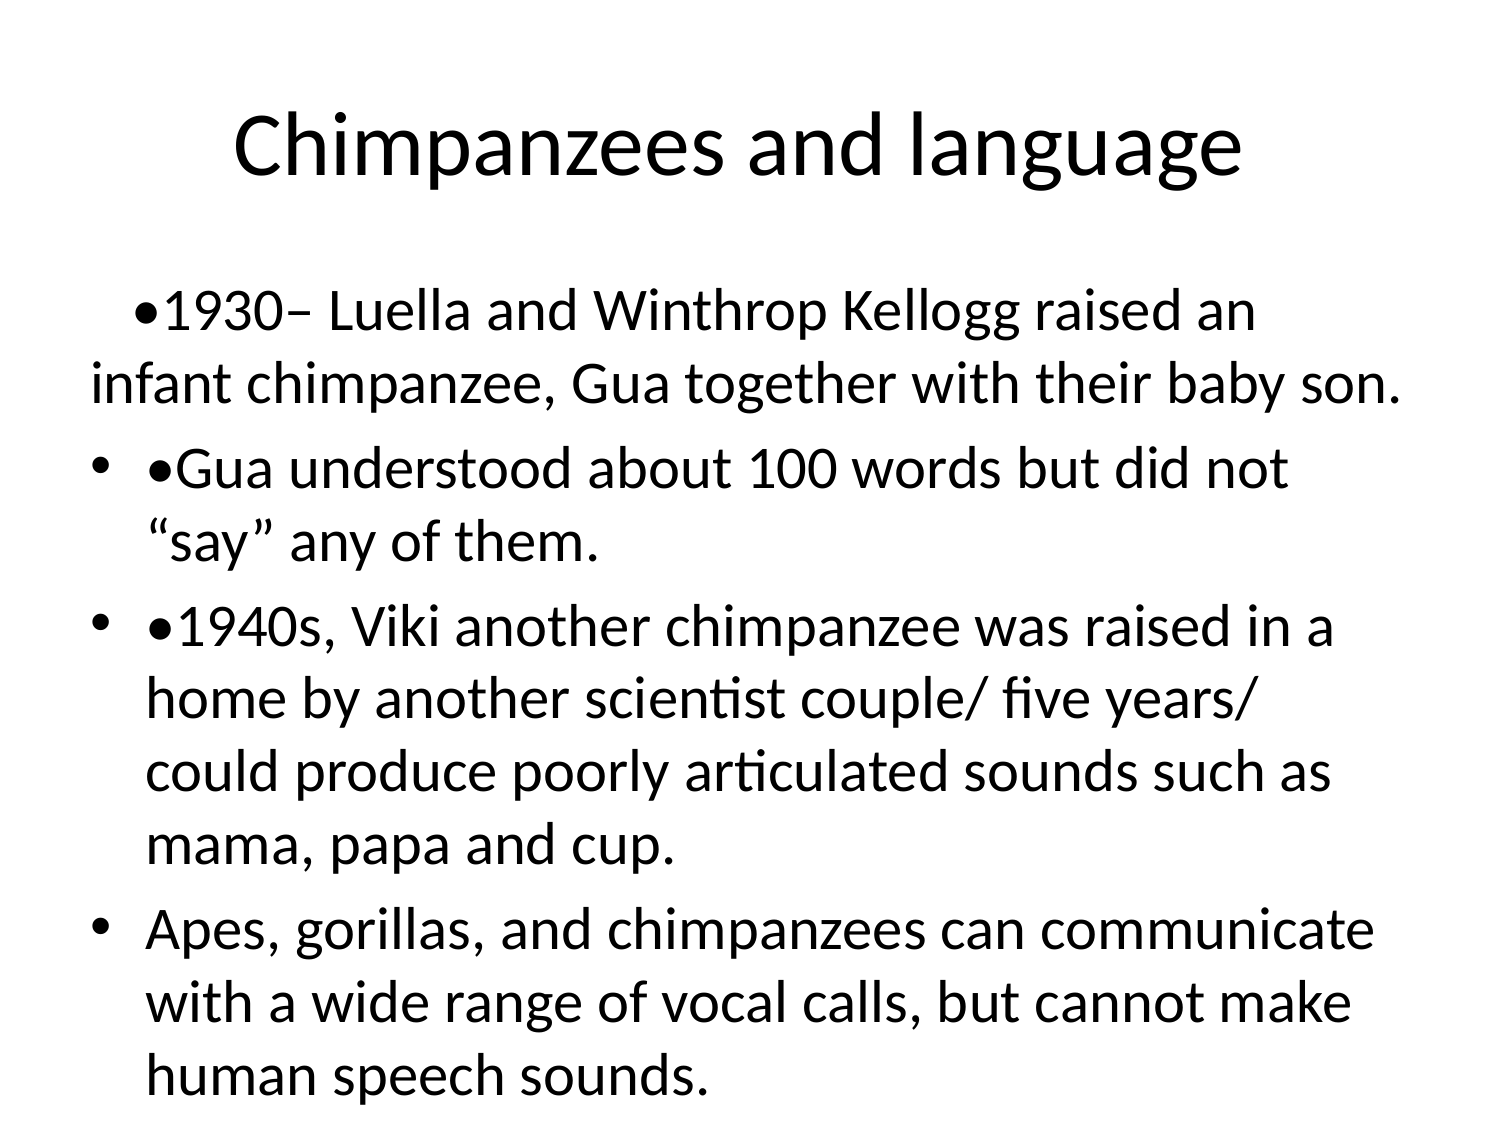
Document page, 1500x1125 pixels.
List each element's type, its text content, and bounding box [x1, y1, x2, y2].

list •1930– Luella and Winthrop Kellogg raised an infant chimpanzee, Gua together with their baby son. •Gua understood about 100 words but did not “say” any of them. •1940s, Viki another chimpanzee was raised in a home by another scientist couple/ five years/ could produce poorly articulated sounds such as mama, papa and cup. Apes, gorillas, and chimpanzees can communicate with a wide range of vocal calls, but cannot make human speech sounds. [75, 262, 1425, 1125]
title Chimpanzees and language [75, 45, 1425, 233]
